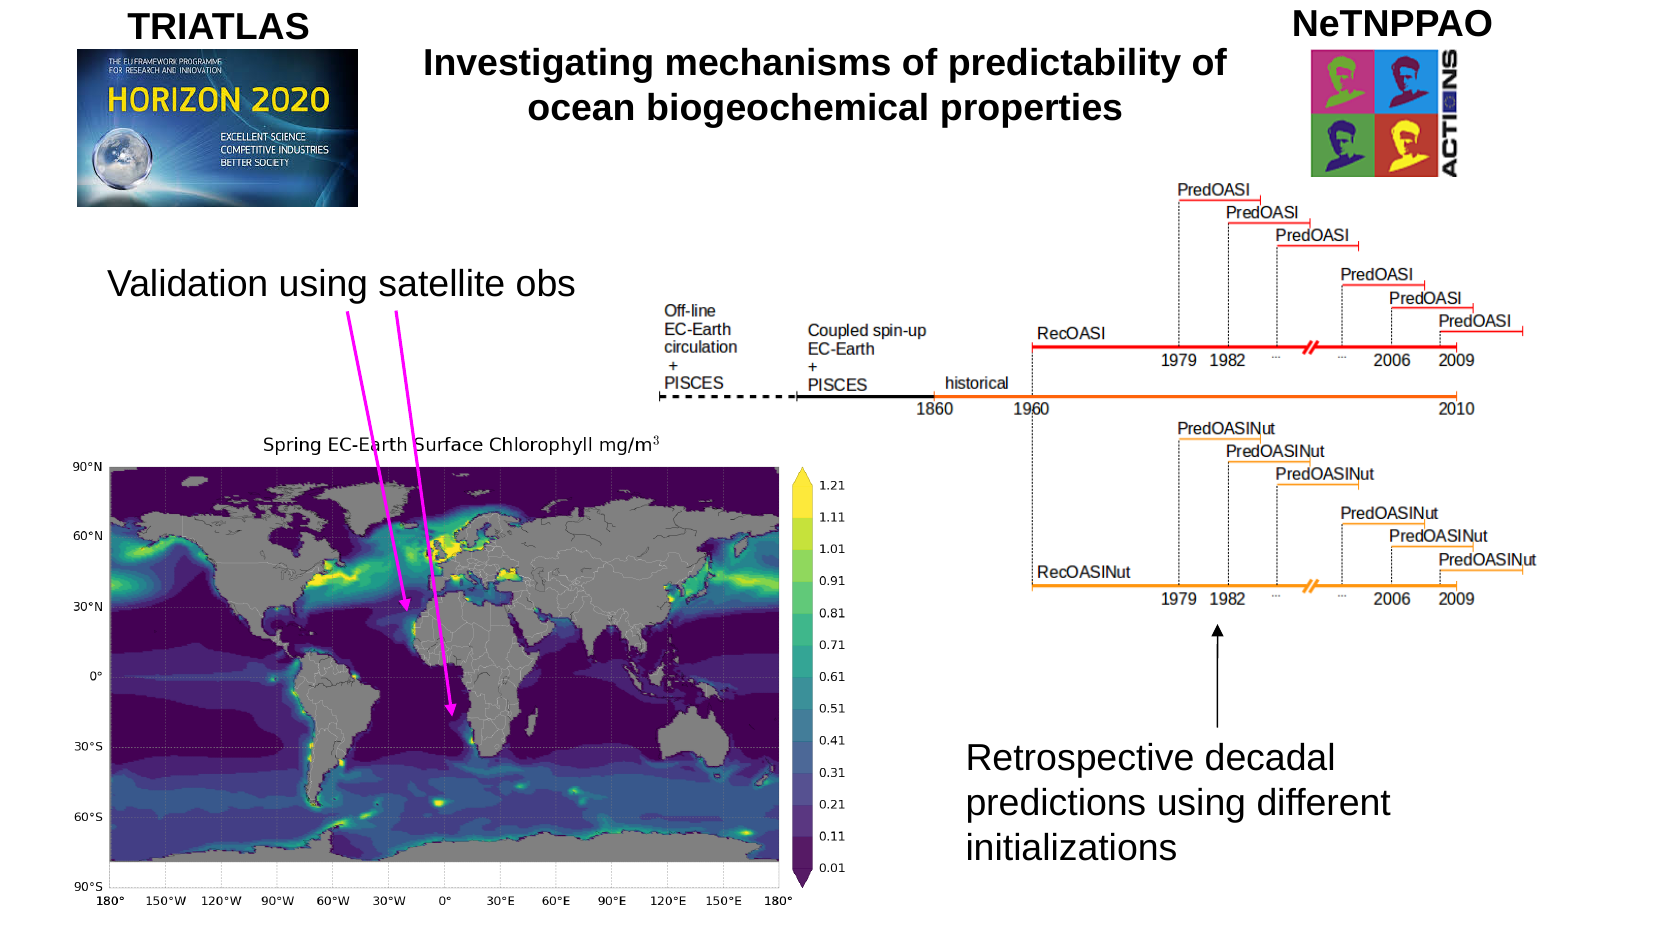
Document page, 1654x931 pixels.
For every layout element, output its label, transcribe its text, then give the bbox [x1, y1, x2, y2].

text_box [1211, 624, 1224, 728]
picture [76, 49, 358, 207]
picture [50, 177, 1549, 929]
text_box Investigating mechanisms of predictability of ocean biogeochemical properties [383, 30, 1268, 180]
text_box Validation using satellite obs [92, 251, 633, 312]
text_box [1276, 0, 1515, 176]
text_box TRIATLAS [112, 0, 353, 48]
text_box Retrospective decadal predictions using different initializations [950, 725, 1536, 931]
